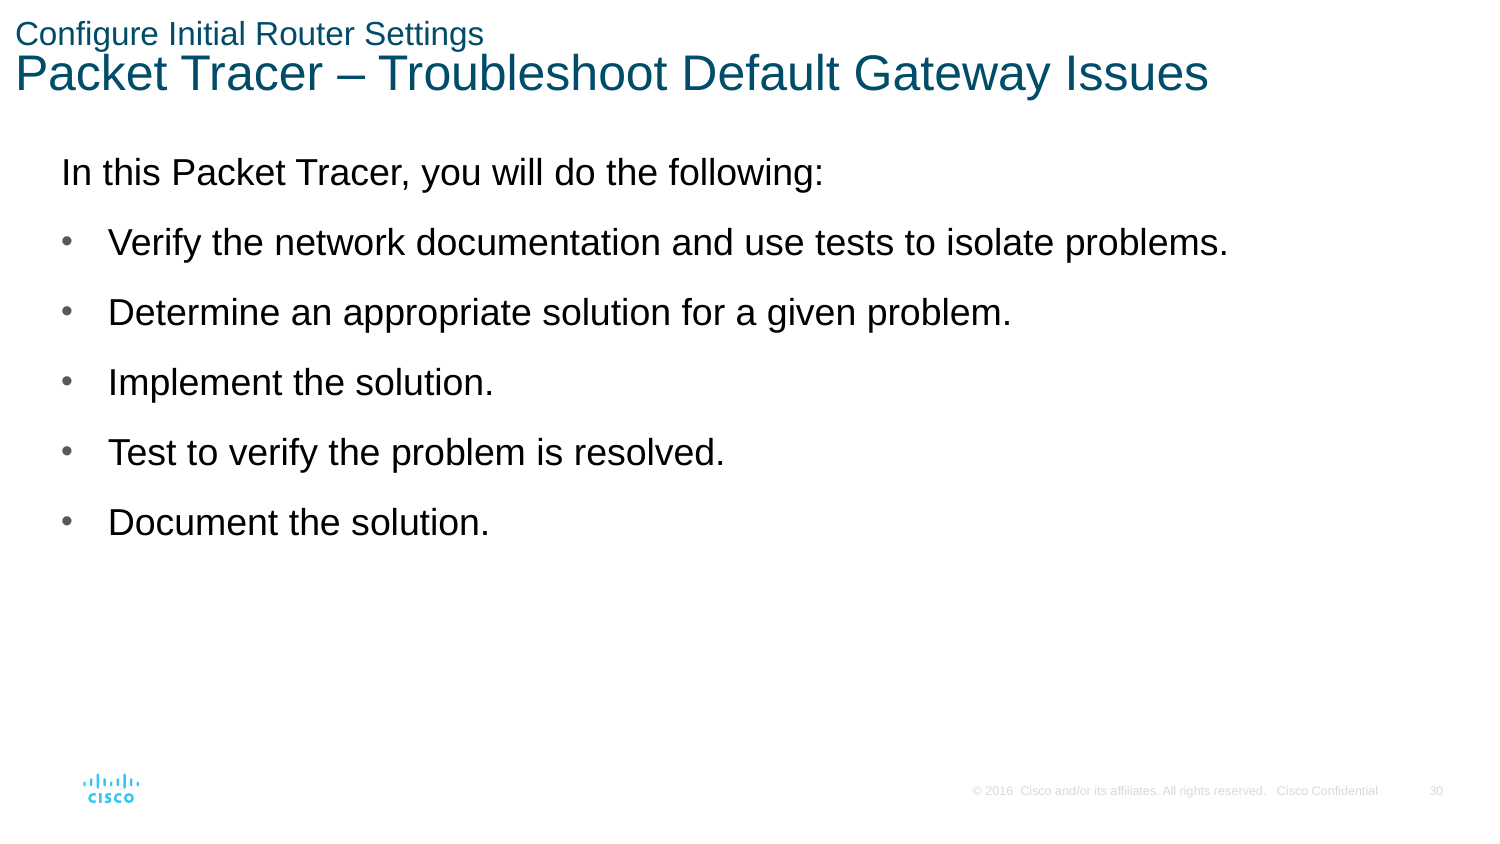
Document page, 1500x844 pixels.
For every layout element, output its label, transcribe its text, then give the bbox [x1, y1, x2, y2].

title Configure Initial Router Settings Packet Tracer – Troubleshoot Default Gateway Issues [0, 0, 1369, 121]
list In this Packet Tracer, you will do the following: Verify the network documentation and use tests to isolate problems. Determine an appropriate solution for a given problem. Implement the solution. Test to verify the problem is resolved. Document the solution. [46, 140, 1329, 547]
